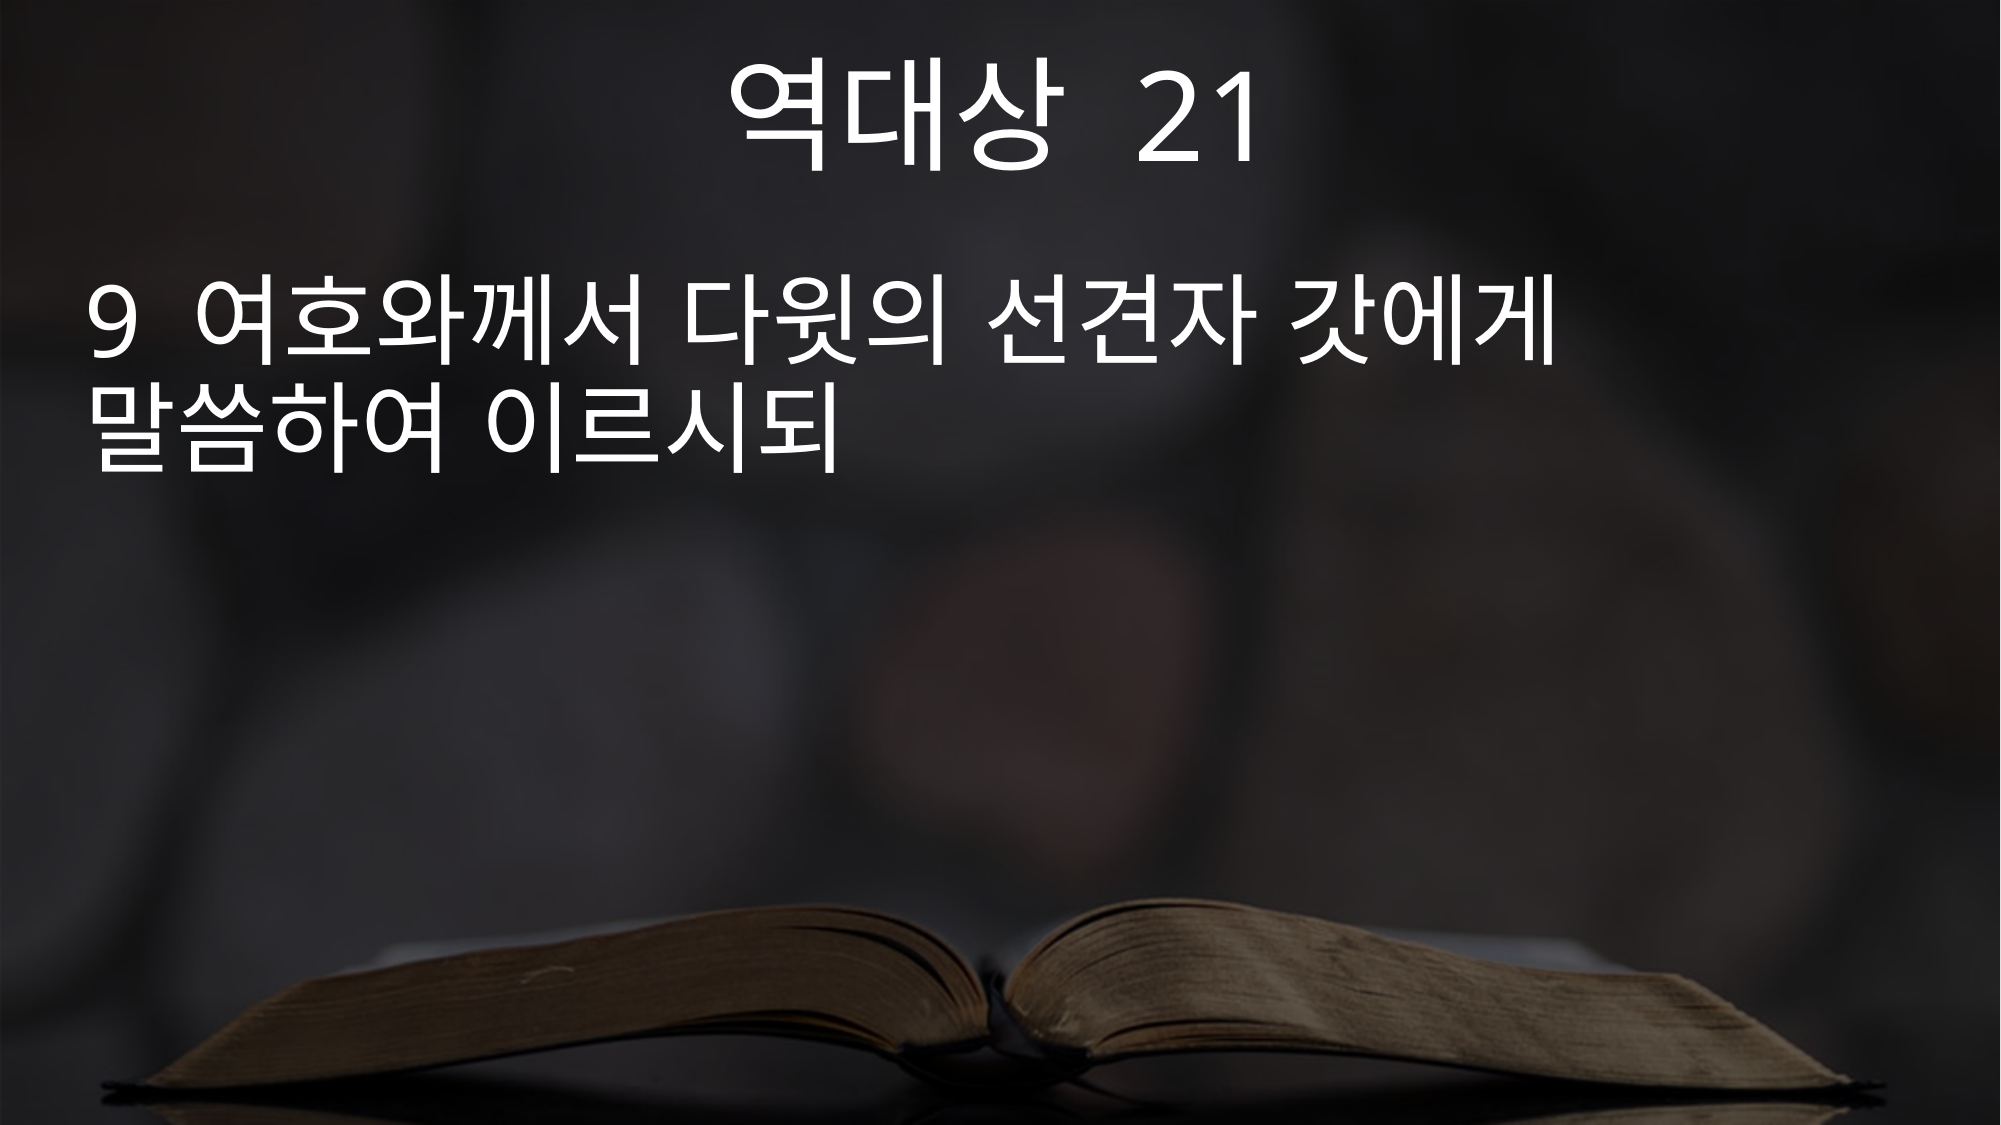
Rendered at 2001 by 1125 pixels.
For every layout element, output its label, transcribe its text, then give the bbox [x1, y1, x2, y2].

list 9 여호와께서 다윗의 선견자 갓에게 말씀하여 이르시되 [69, 263, 1953, 423]
picture [0, 0, 2001, 1125]
footer 역대상 21 [0, 32, 2000, 192]
